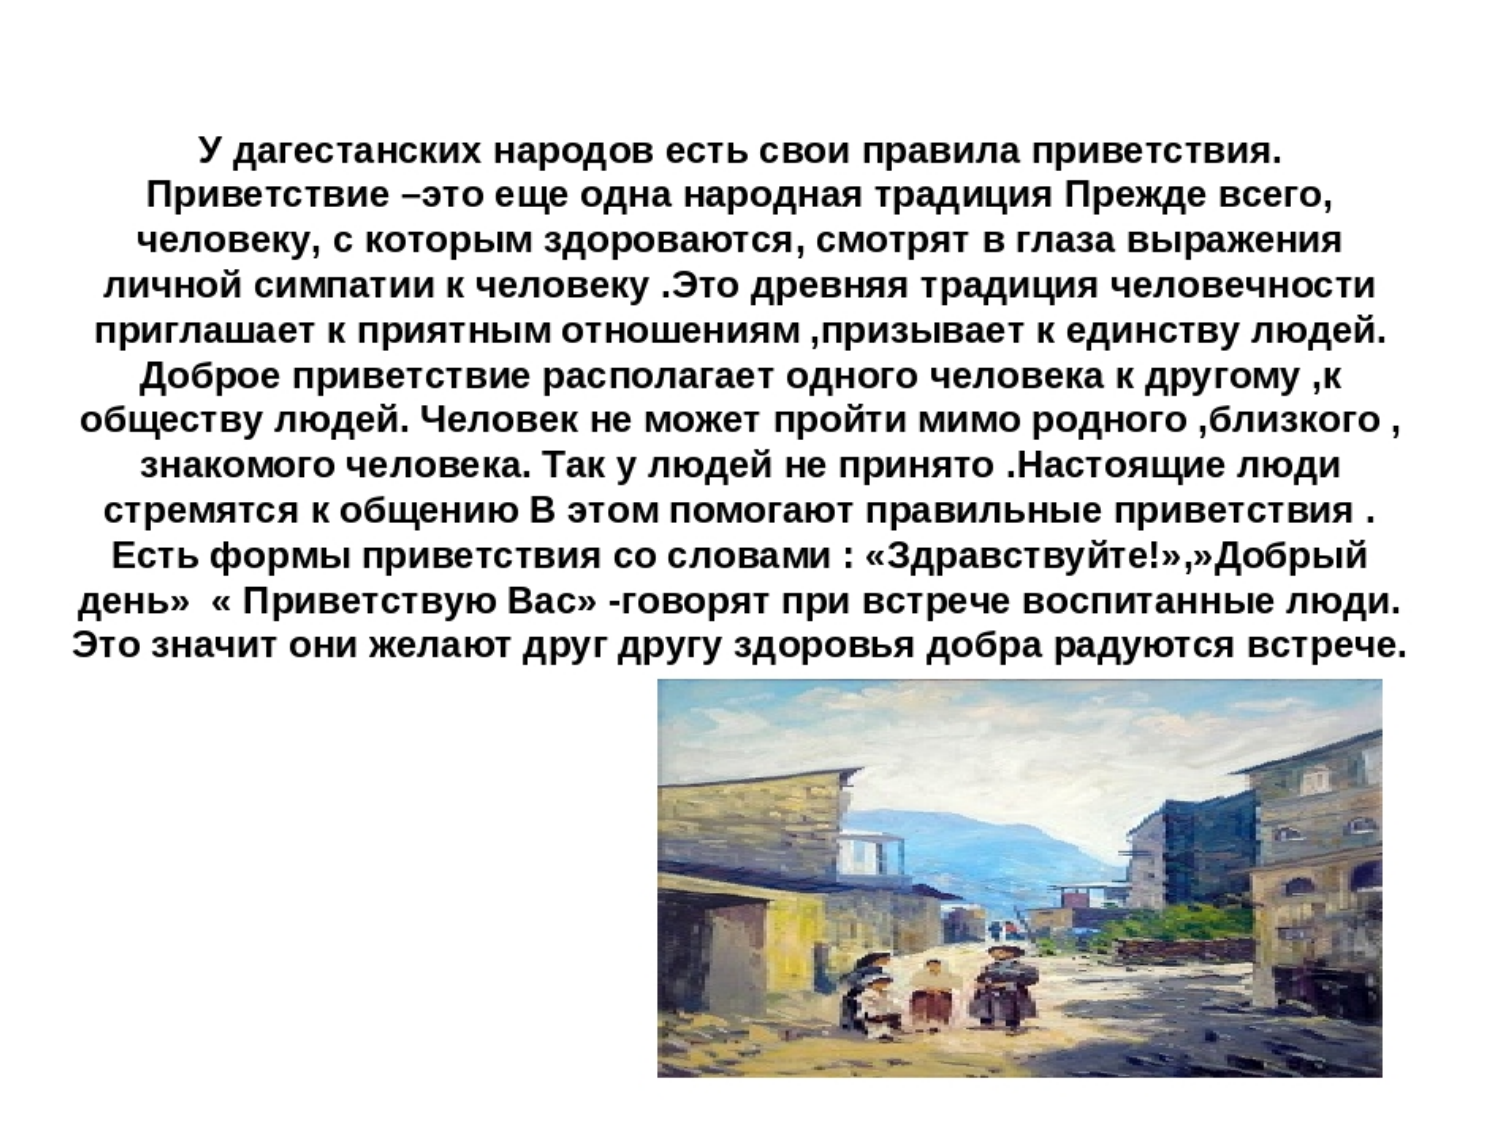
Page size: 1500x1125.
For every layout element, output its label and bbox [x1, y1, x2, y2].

list [0, 0, 1500, 1125]
